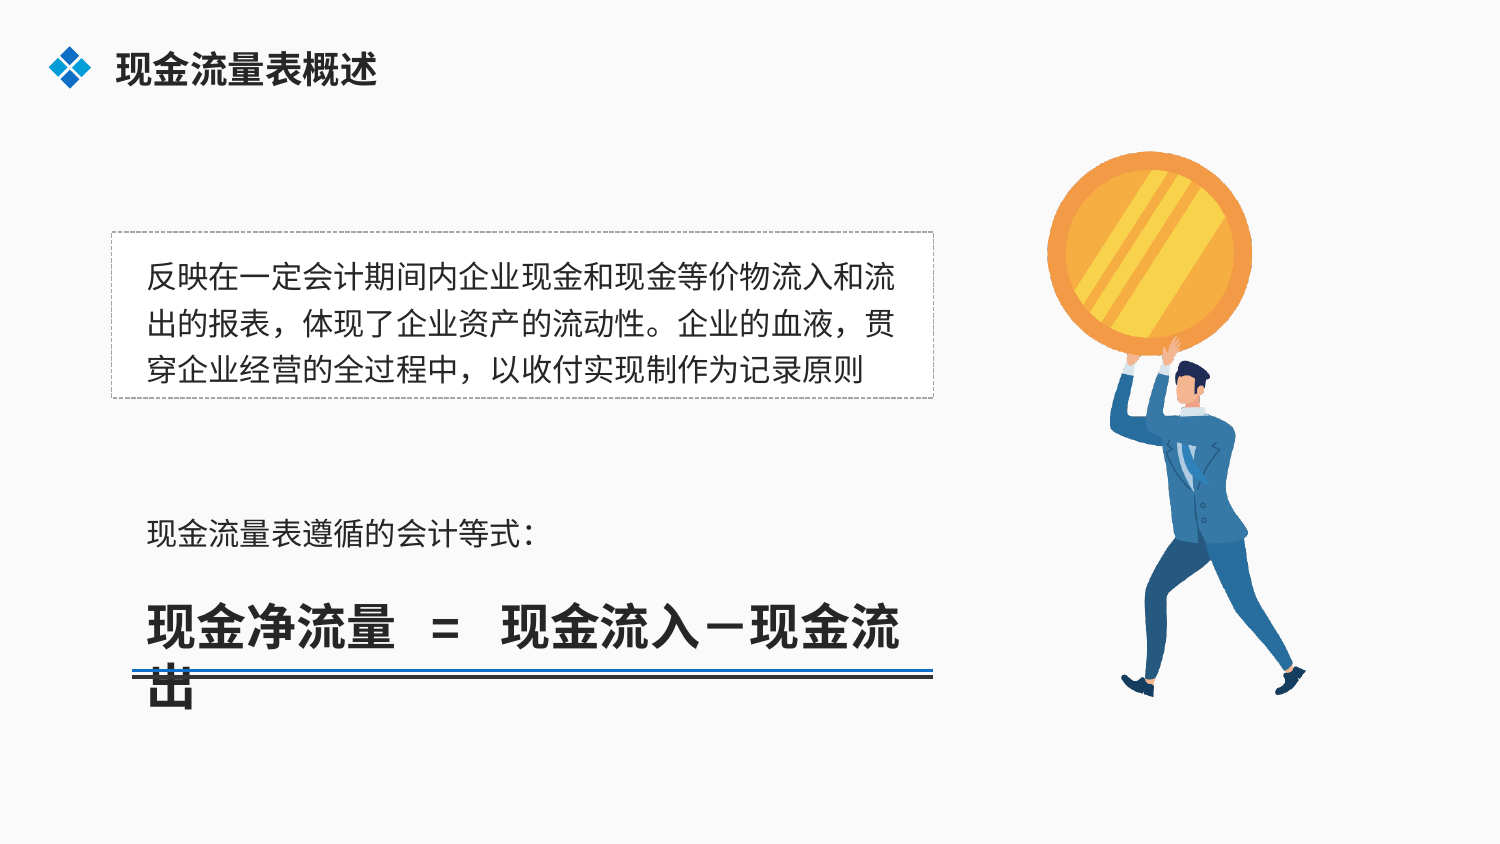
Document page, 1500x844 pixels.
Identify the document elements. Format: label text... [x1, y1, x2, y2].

text_box [110, 231, 901, 399]
text_box 现金流量表概述 [100, 38, 735, 99]
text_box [55, 52, 85, 83]
picture [901, 69, 1452, 787]
text_box 反映在一定会计期间内企业现金和现金等价物流入和流出的报表，体现了企业资产的流动性。企业的血液，贯穿企业经营的全过程中，以收付实现制作为记录原则 [131, 240, 901, 396]
text_box 现金净流量 = 现金流入－现金流出 [131, 678, 901, 724]
text_box 现金流量表遵循的会计等式： [131, 506, 646, 559]
text_box 现金净流量 = 现金流入－现金流出 [131, 671, 901, 675]
text_box 现金净流量 = 现金流入－现金流出 [131, 588, 901, 669]
